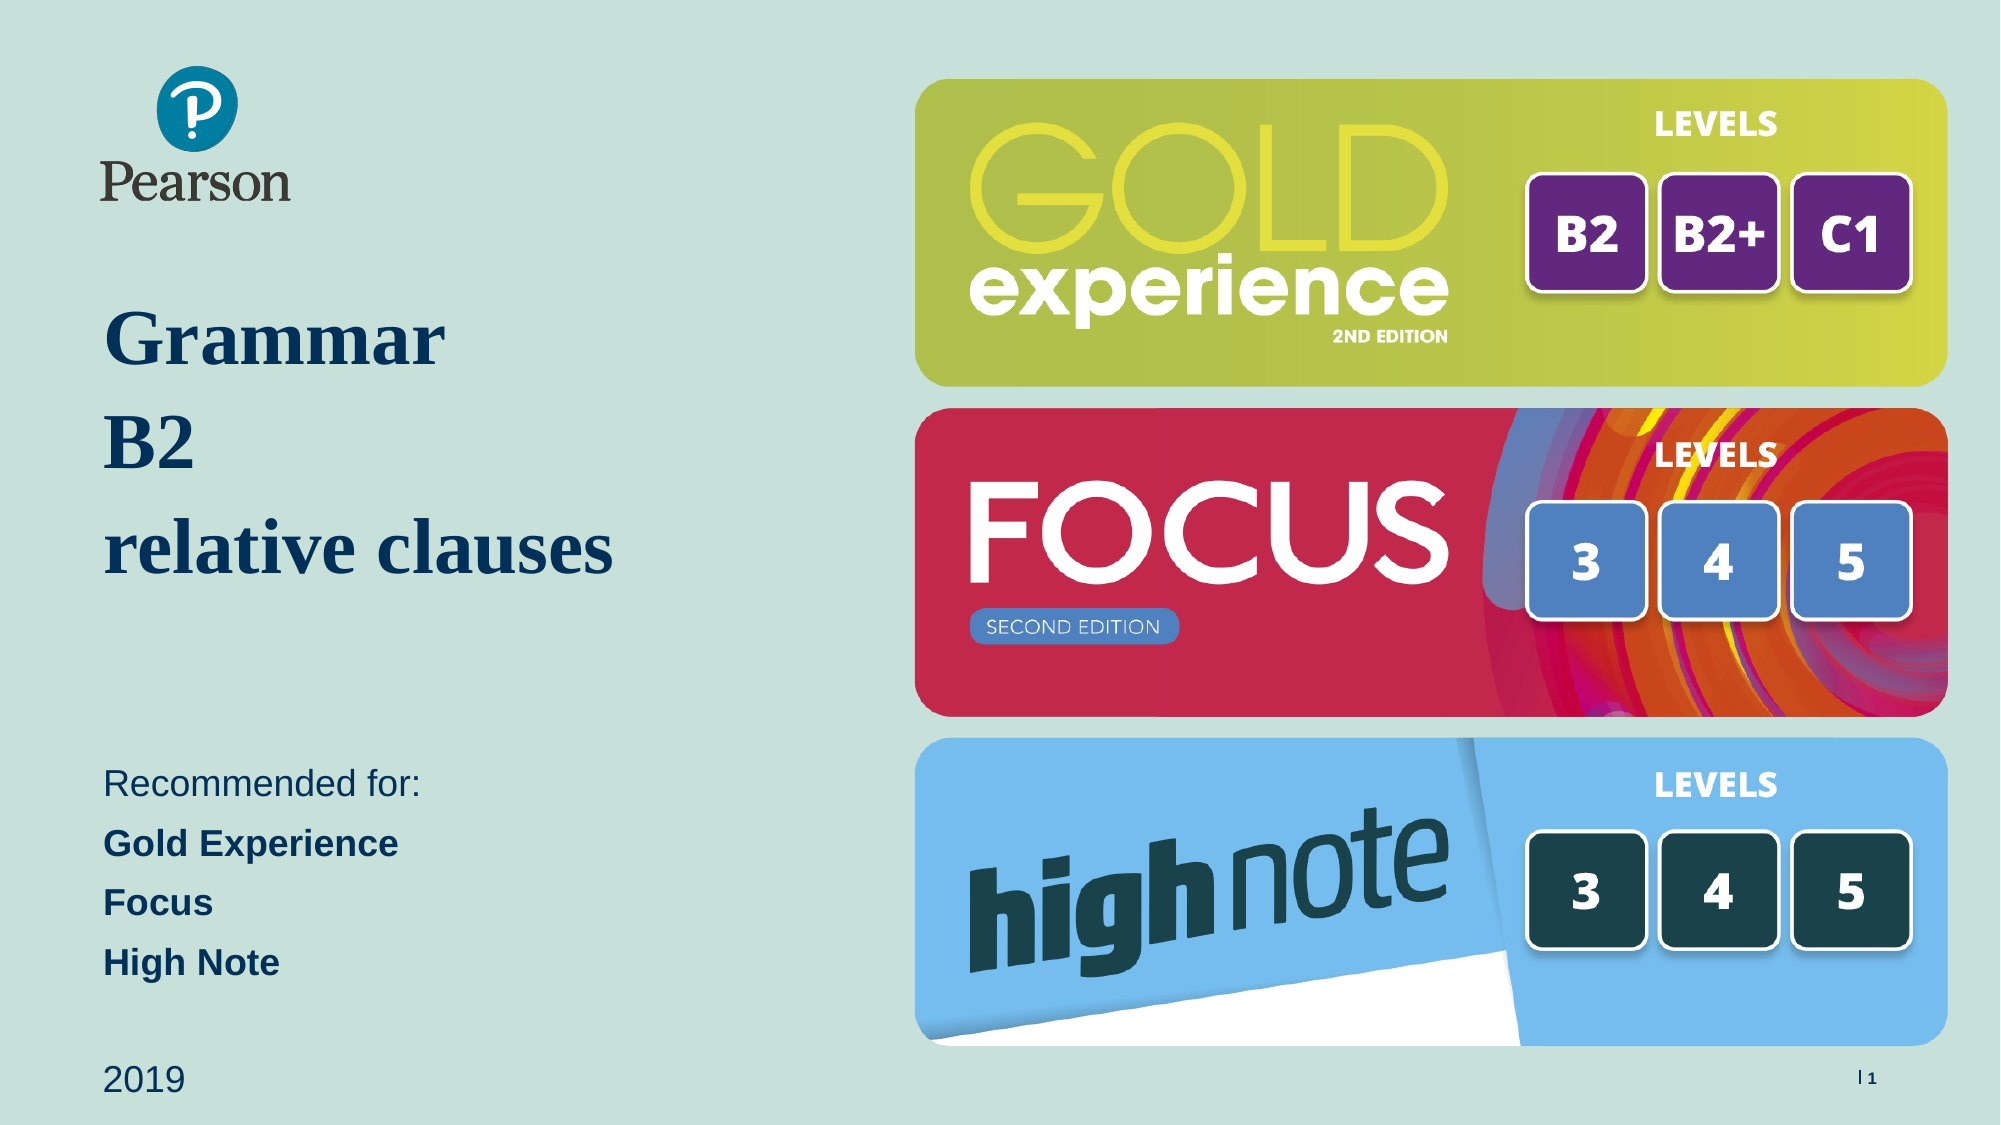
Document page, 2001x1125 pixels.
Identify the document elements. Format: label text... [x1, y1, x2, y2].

text_box Recommended for: Gold Experience Focus High Note [103, 743, 857, 930]
title Grammar B2 relative clauses [103, 275, 921, 615]
picture [0, 0, 2001, 1125]
slide_number 1 [1867, 1068, 1896, 1087]
list 2019 [102, 1045, 970, 1093]
